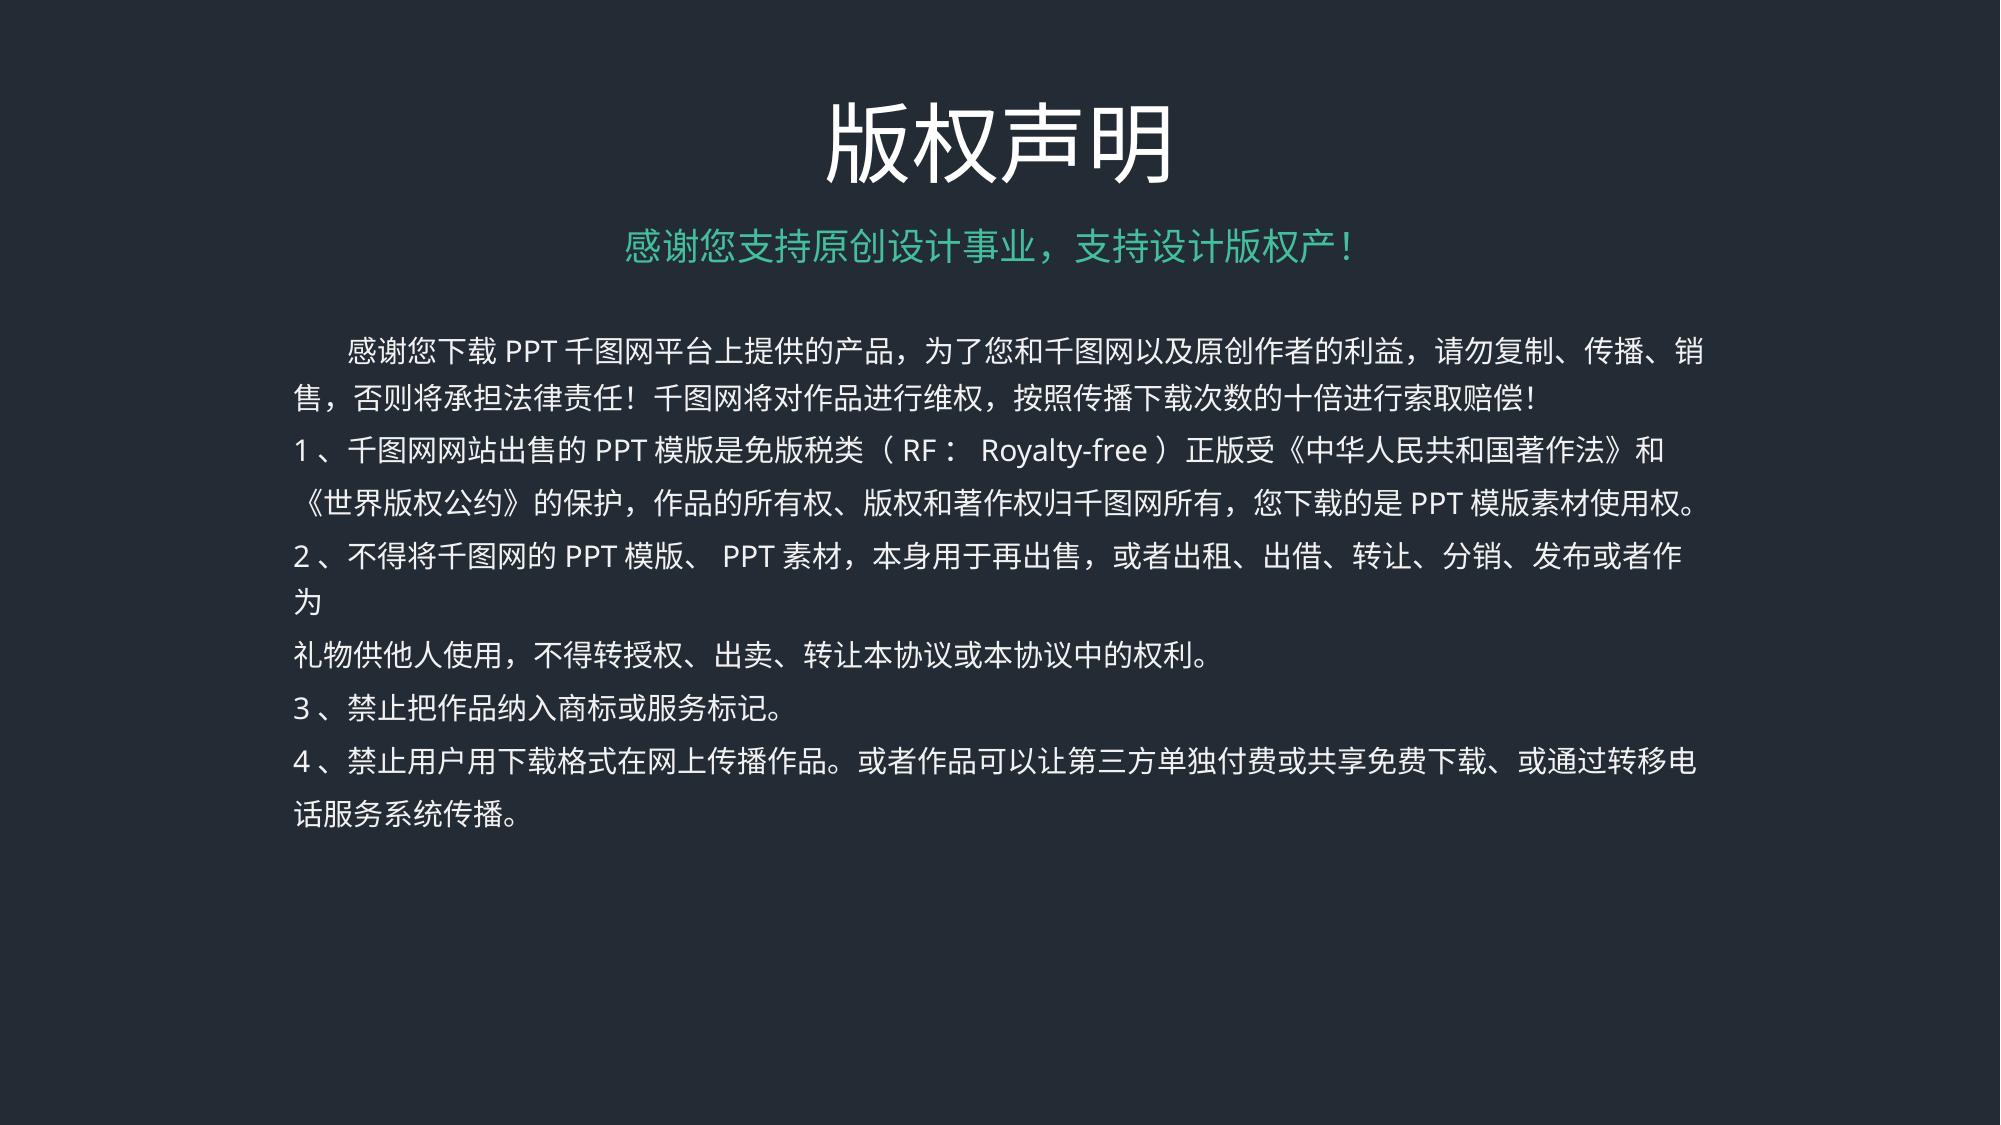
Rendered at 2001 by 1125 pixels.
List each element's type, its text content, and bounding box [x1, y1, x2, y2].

list 感谢您支持原创设计事业，支持设计版权产！ [607, 226, 1393, 264]
list 感谢您下载PPT千图网平台上提供的产品，为了您和千图网以及原创作者的利益，请勿复制、传播、销售，否则将承担法律责任！千图网将对作品进行维权，按照传播下载次数的十倍进行索取赔偿！ 1、千图网网站出售的PPT模版是免版税类（RF：Royalty-free）正版受《中华人民共和国著作法》和 《世界版权公约》的保护，作品的所有权、版权和著作权归千图网所有，您下载的是PPT模版素材使用权。 2、不得将千图网的PPT模版、PPT素材，本身用于再出售，或者出租、出借、转让、分销、发布或者作为 礼物供他人使用，不得转授权、出卖、转让本协议或本协议中的权利。 3、禁止把作品纳入商标或服务标记。 4、禁止用户用下载格式在网上传播作品。或者作品可以让第三方单独付费或共享免费下载、或通过转移电 话服务系统传播。 [293, 321, 1707, 980]
list 版权声明 [666, 106, 1333, 178]
